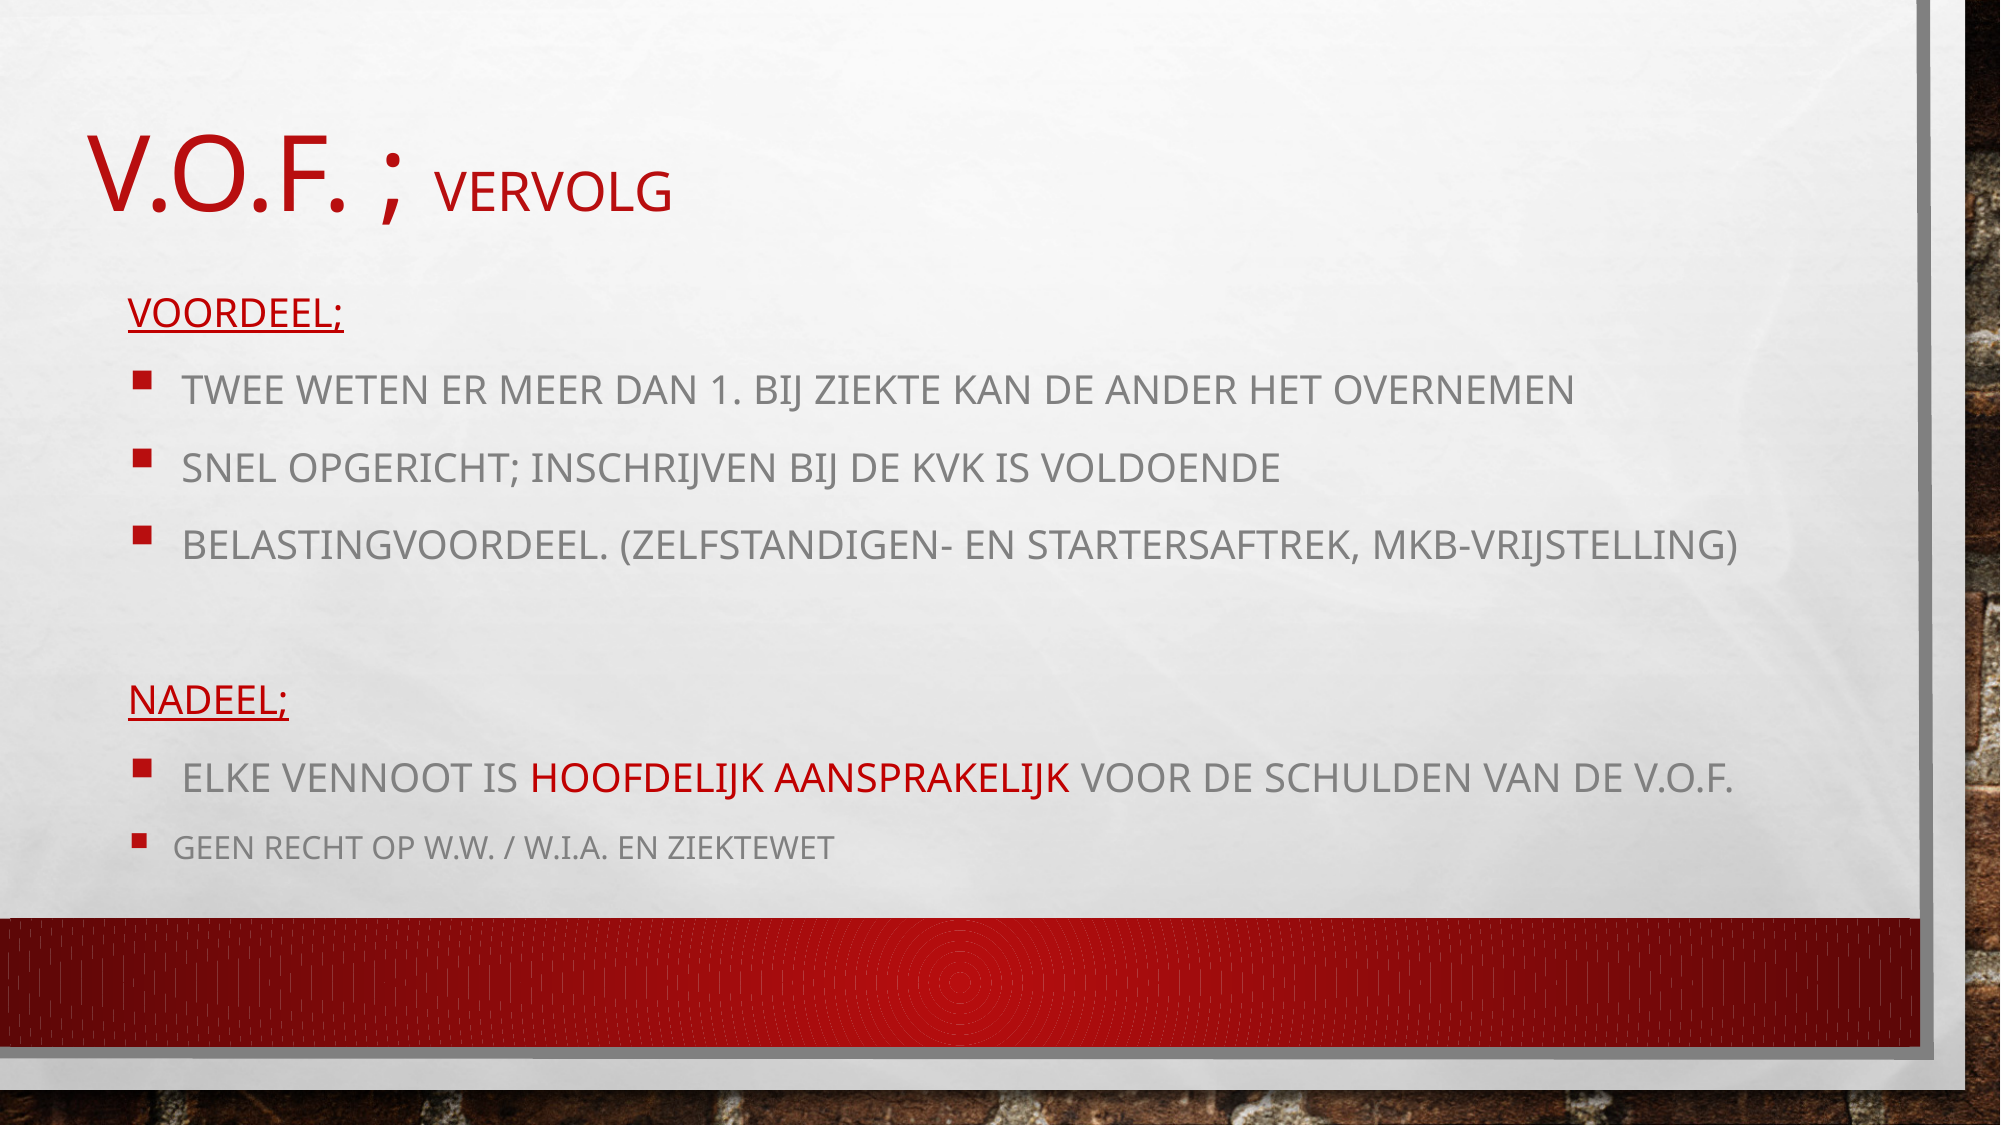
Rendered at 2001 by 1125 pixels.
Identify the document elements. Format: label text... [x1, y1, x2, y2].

list Voordeel; Twee weten er meer dan 1. bij ziekte kan de ander het overnemen Snel opgericht; inschrijven bij de kvk is voldoende Belastingvoordeel. (zelfstandigen- en startersaftrek, mkb-vrijstelling) Nadeel; Elke vennoot is Hoofdelijk aansprakelijk voor de schulden van de V.O.F. Geen recht op W.w. / W.I.A. en ziektewet [112, 270, 1818, 883]
picture [0, 0, 2000, 1125]
title V.o.f. ; vervolg [71, 112, 1818, 243]
